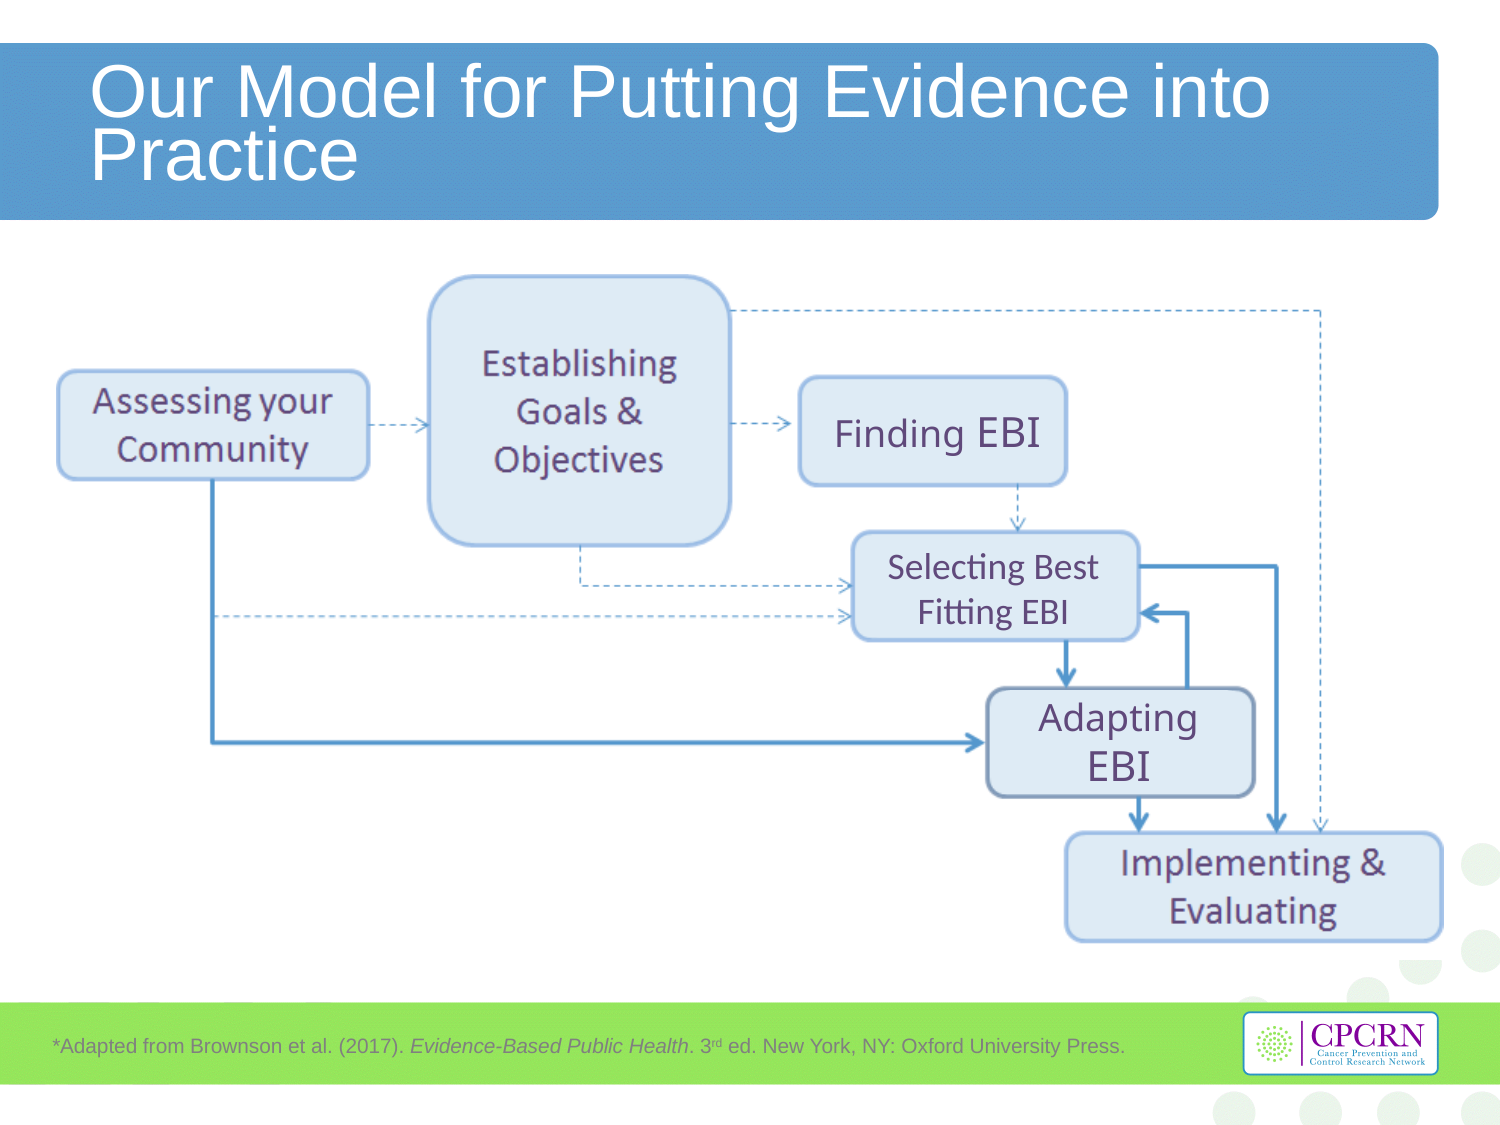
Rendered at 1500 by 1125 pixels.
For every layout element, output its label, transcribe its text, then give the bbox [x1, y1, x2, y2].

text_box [56, 274, 1444, 961]
text_box *Adapted from Brownson et al. (2017). Evidence-Based Public Health. 3rd ed. New York, NY: Oxford University Press. [37, 1025, 1213, 1125]
list Our Model for Putting Evidence into Practice [75, 51, 1425, 210]
picture [0, 0, 1500, 1125]
